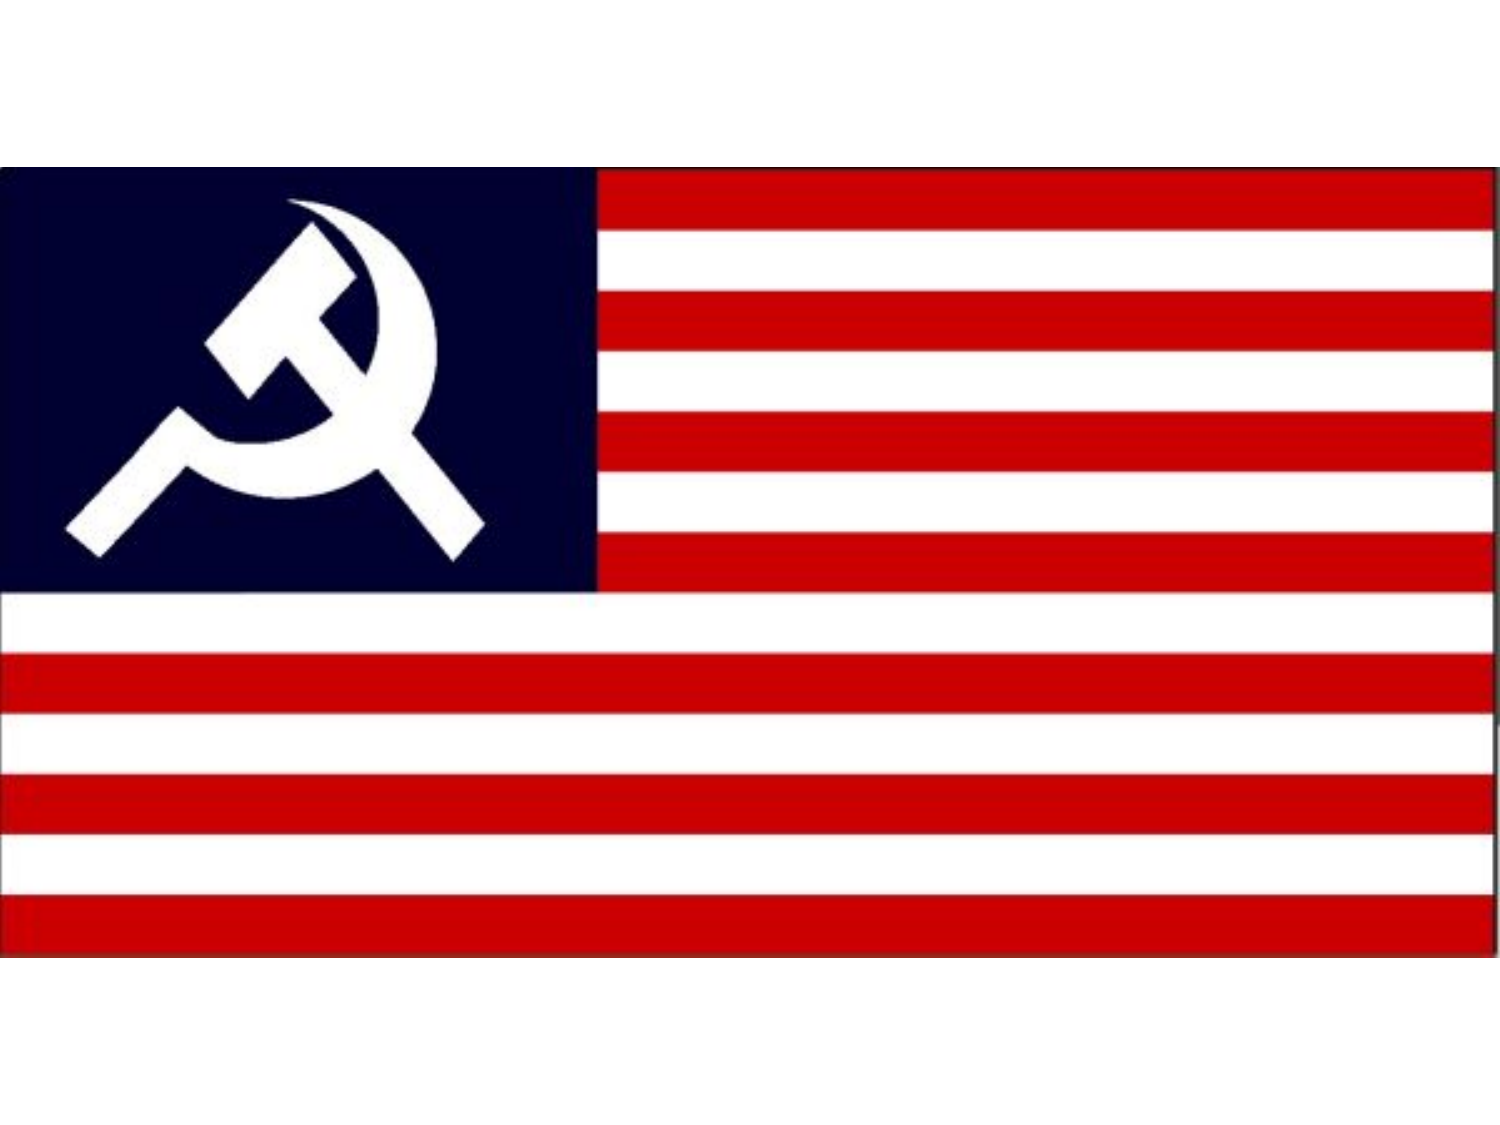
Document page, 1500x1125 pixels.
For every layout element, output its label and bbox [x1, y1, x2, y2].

list [0, 149, 1500, 976]
